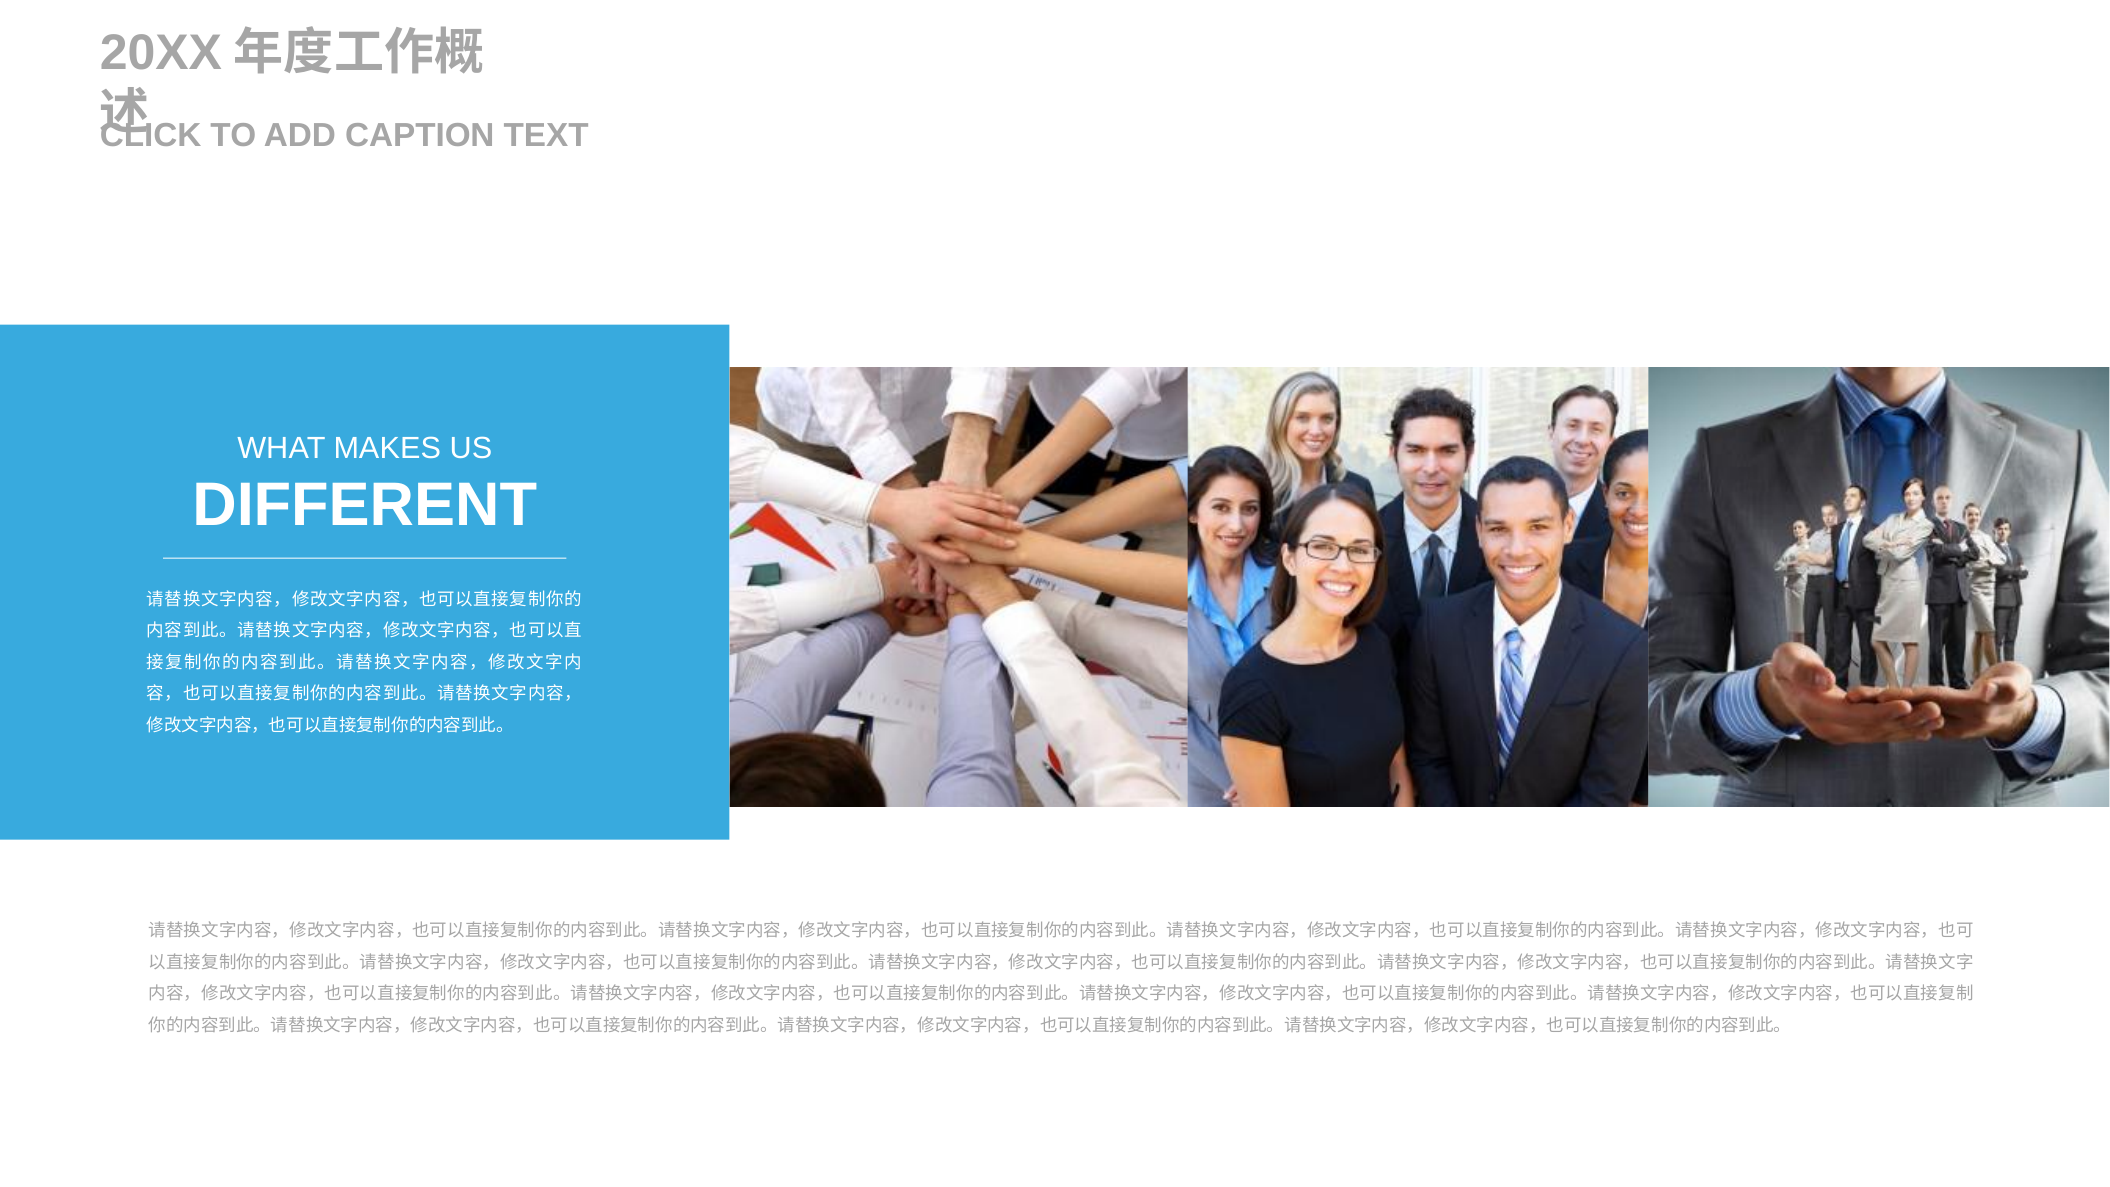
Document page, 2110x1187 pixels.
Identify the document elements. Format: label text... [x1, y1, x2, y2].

text_box 请替换文字内容，修改文字内容，也可以直接复制你的内容到此。请替换文字内容，修改文字内容，也可以直接复制你的内容到此。请替换文字内容，修改文字内容，也可以直接复制你的内容到此。请替换文字内容，修改文字内容，也可以直接复制你的内容到此。 [146, 576, 583, 735]
text_box [1187, 367, 1648, 808]
text_box [0, 324, 730, 840]
text_box CLICK TO ADD CAPTION TEXT [99, 113, 629, 154]
text_box WHAT MAKES US DIFFERENT [157, 427, 573, 539]
text_box 请替换文字内容，修改文字内容，也可以直接复制你的内容到此。请替换文字内容，修改文字内容，也可以直接复制你的内容到此。请替换文字内容，修改文字内容，也可以直接复制你的内容到此。请替换文字内容，修改文字内容，也可以直接复制你的内容到此。请替换文字内容，修改文字内容，也可以直接复制你的内容到此。请替换文字内容，修改文字内容，也可以直接复制你的内容到此。请替换文字内容，修改文字内容，也可以直接复制你的内容到此。请替换文字内容，修改文字内容，也可以直接复制你的内容到此。请替换文字内容，修改文字内容，也可以直接复制你的内容到此。请替换文字内容，修改文字内容，也可以直接复制你的内容到此。请替换文字内容，修改文字内容，也可以直接复制你的内容到此。请替换文字内容，修改文字内容，也可以直接复制你的内容到此。请替换文字内容，修改文字内容，也可以直接复制你的内容到此。请替换文字内容，修改文字内容，也可以直接复制你的内容到此。 [148, 908, 1976, 1036]
text_box 20XX年度工作概述 [99, 19, 534, 113]
text_box [1648, 367, 2110, 808]
text_box [729, 367, 1187, 808]
